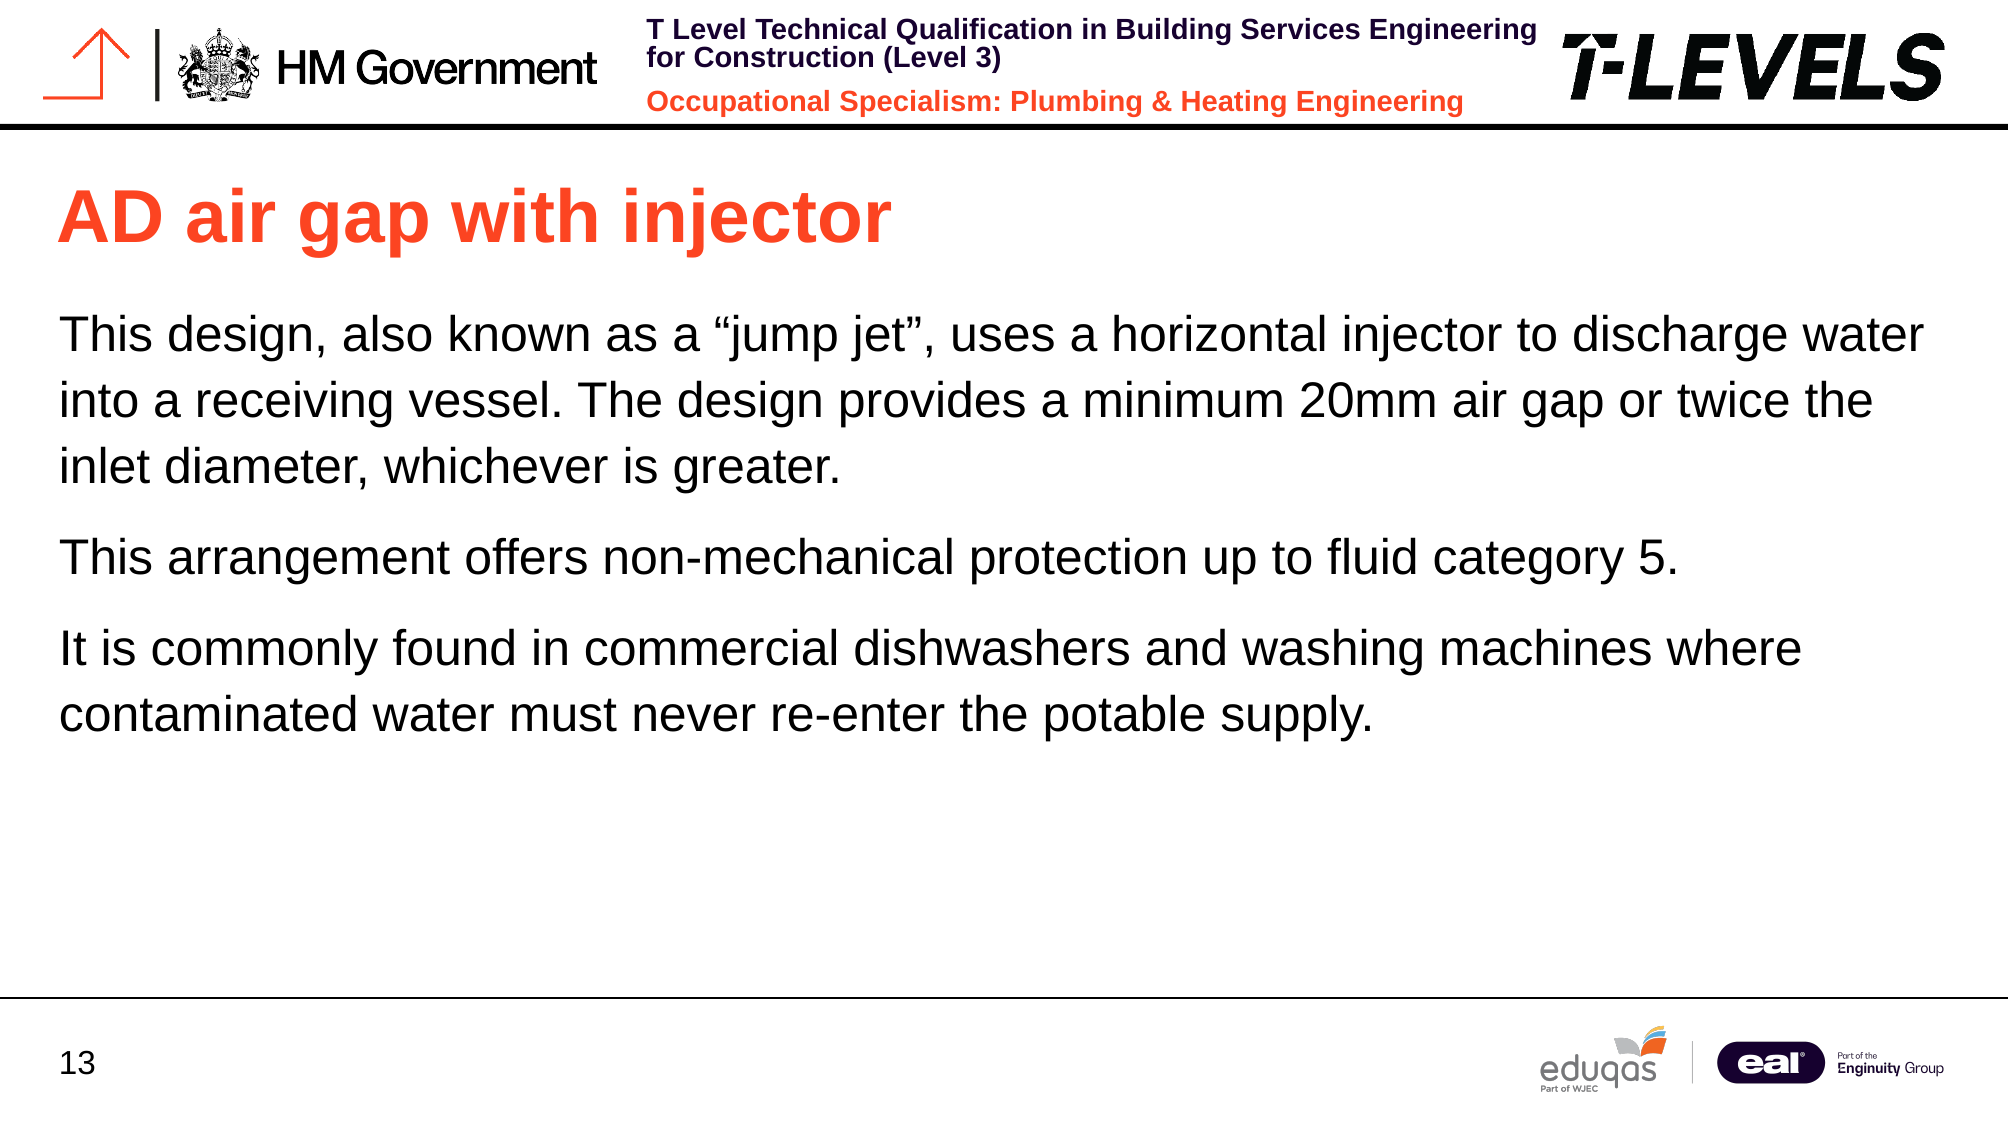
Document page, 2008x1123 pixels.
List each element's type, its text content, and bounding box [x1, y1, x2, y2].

title AD air gap with injector [41, 111, 1949, 314]
picture [1543, 25, 1964, 108]
picture [38, 27, 136, 100]
picture [1535, 1021, 1949, 1097]
list This design, also known as a “jump jet”, uses a horizontal injector to discharge water into a receiving vessel. The design provides a minimum 20mm air gap or twice the inlet diameter, whichever is greater. This arrangement offers non-mechanical protection up to fluid category 5. It is commonly found in commercial dishwashers and washing machines where contaminated water must never re-enter the potable supply. [59, 295, 1949, 975]
picture [155, 28, 597, 102]
